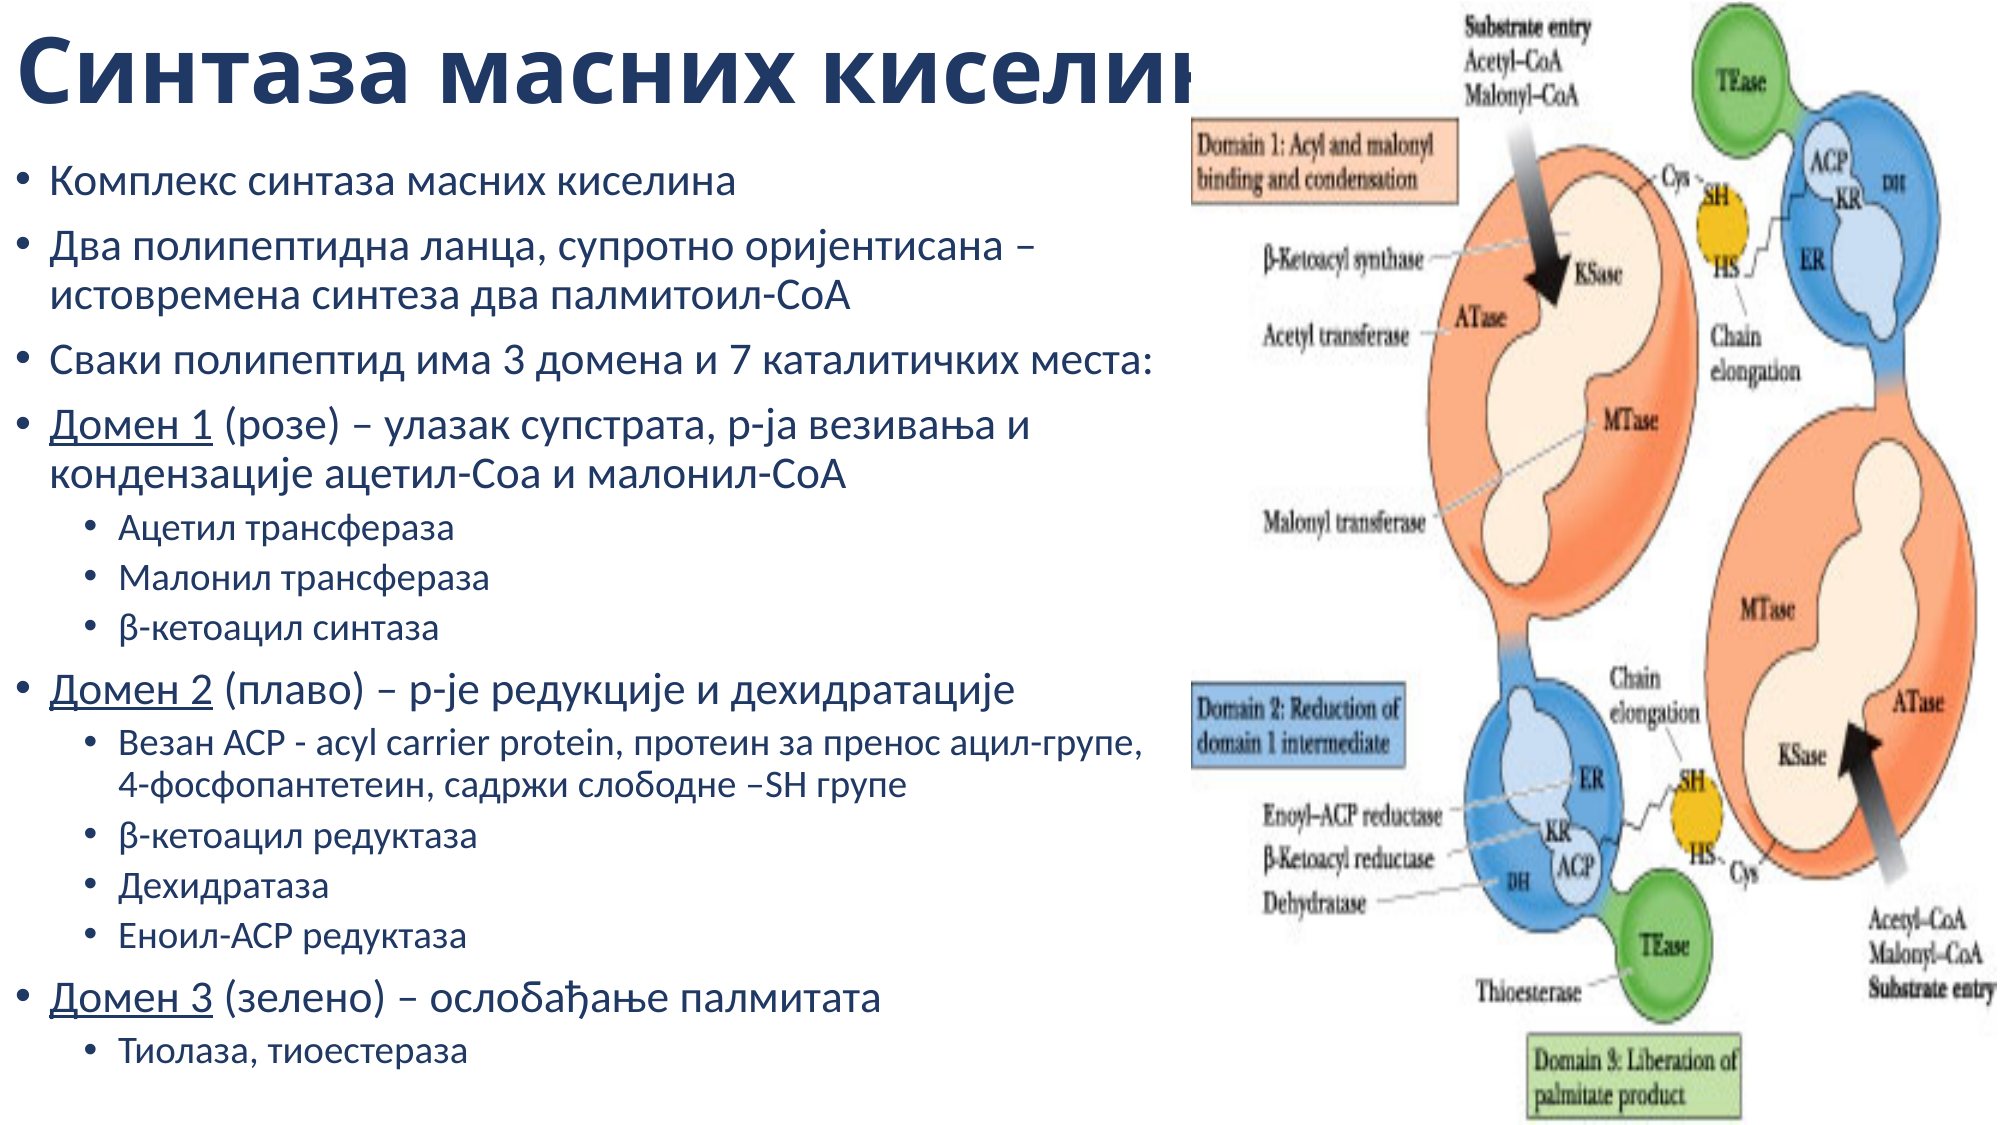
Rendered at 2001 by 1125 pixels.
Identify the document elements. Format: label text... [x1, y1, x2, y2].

list Комплекс синтаза масних киселина Два полипептидна ланца, супротно оријентисана – истовремена синтеза два палмитоил-СоА Сваки полипептид има 3 домена и 7 каталитичких места: Домен 1 (розе) – улазак супстрата, р-ја везивања и кондензације ацетил-Соа и малонил-СоА Ацетил трансфераза Малонил трансфераза β-кетоацил синтаза Домен 2 (плаво) – р-је редукције и дехидратације Везан АСР - acyl carrier protein, протеин за пренос ацил-групе, 4-фосфопантетеин, садржи слободне –SH групе β-кетоацил редуктаза Дехидратаза Еноил-АСР редуктаза Домен 3 (зелено) – ослобађање палмитата Тиолаза, тиоестераза [0, 148, 1182, 1125]
picture [1191, 1, 1997, 1125]
title Синтаза масних киселина [0, 0, 1725, 149]
